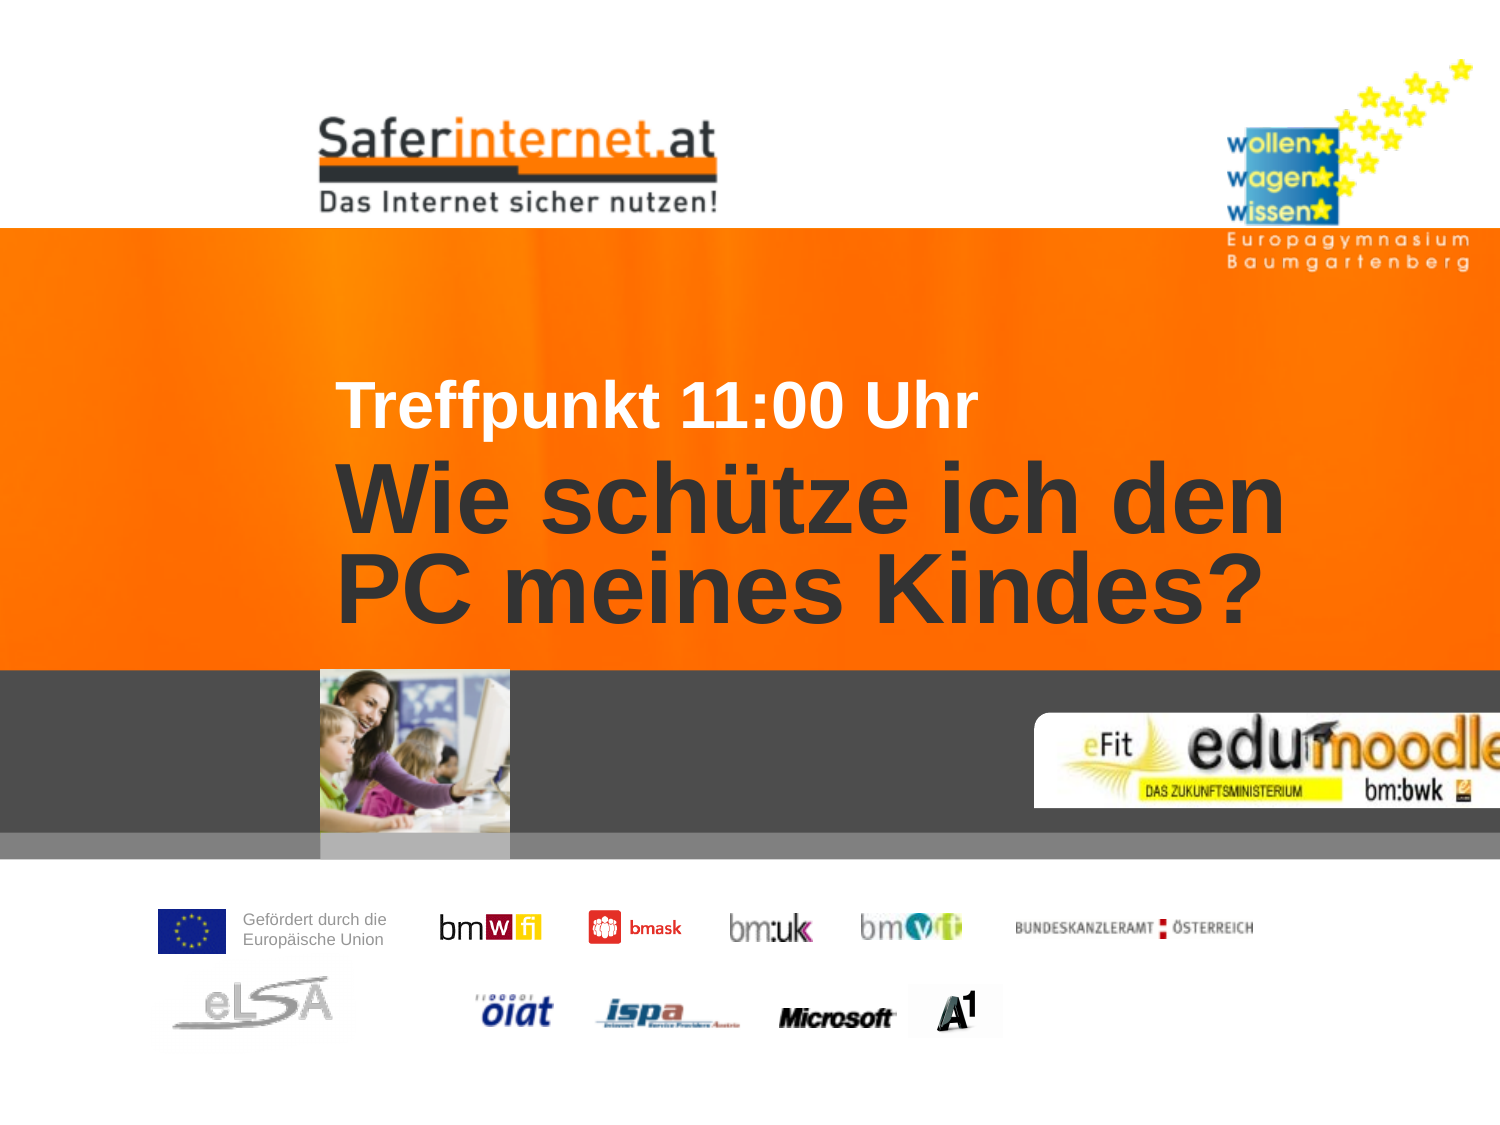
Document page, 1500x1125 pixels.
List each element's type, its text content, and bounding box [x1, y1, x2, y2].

picture [0, 59, 1500, 832]
subtitle Wie schütze ich den PC meines Kindes? [320, 454, 1327, 541]
picture [1016, 919, 1253, 939]
picture [578, 991, 759, 1036]
picture [1034, 712, 1500, 809]
title Treffpunkt 11:00 Uhr [320, 354, 1328, 444]
picture [779, 1008, 897, 1028]
picture [861, 913, 962, 940]
picture [588, 910, 682, 944]
picture [475, 994, 554, 1027]
picture [309, 109, 727, 221]
picture [158, 909, 226, 946]
picture [908, 984, 1003, 1038]
picture [438, 913, 543, 942]
picture [730, 913, 813, 942]
picture [148, 964, 378, 1042]
